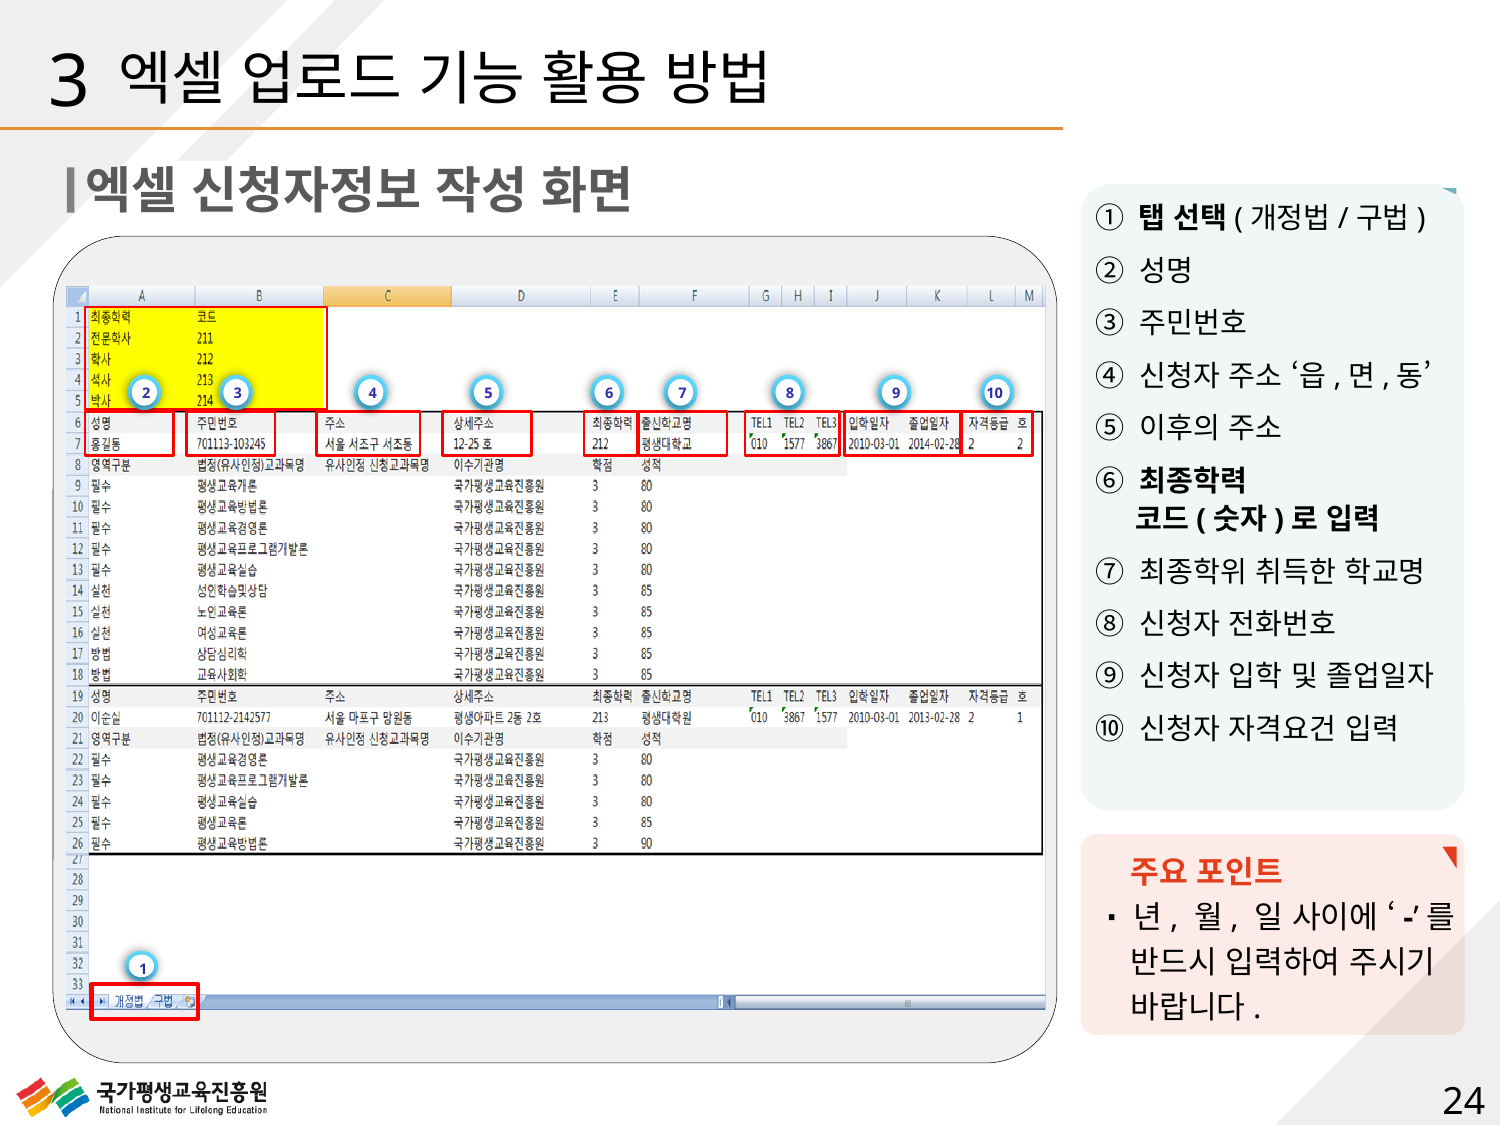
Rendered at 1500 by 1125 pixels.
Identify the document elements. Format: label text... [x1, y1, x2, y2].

picture [64, 284, 1046, 1013]
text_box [468, 374, 509, 411]
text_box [589, 374, 629, 411]
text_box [876, 374, 917, 411]
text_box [218, 374, 258, 411]
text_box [662, 374, 703, 411]
text_box 24 [1149, 1069, 1500, 1125]
text_box 엑셀 신청자정보 작성 화면 [70, 151, 1430, 226]
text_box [971, 374, 1029, 411]
picture [0, 1067, 286, 1125]
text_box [352, 374, 393, 411]
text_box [770, 374, 810, 411]
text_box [1080, 833, 1500, 1036]
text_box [1080, 184, 1500, 811]
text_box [123, 950, 164, 986]
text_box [126, 374, 167, 411]
